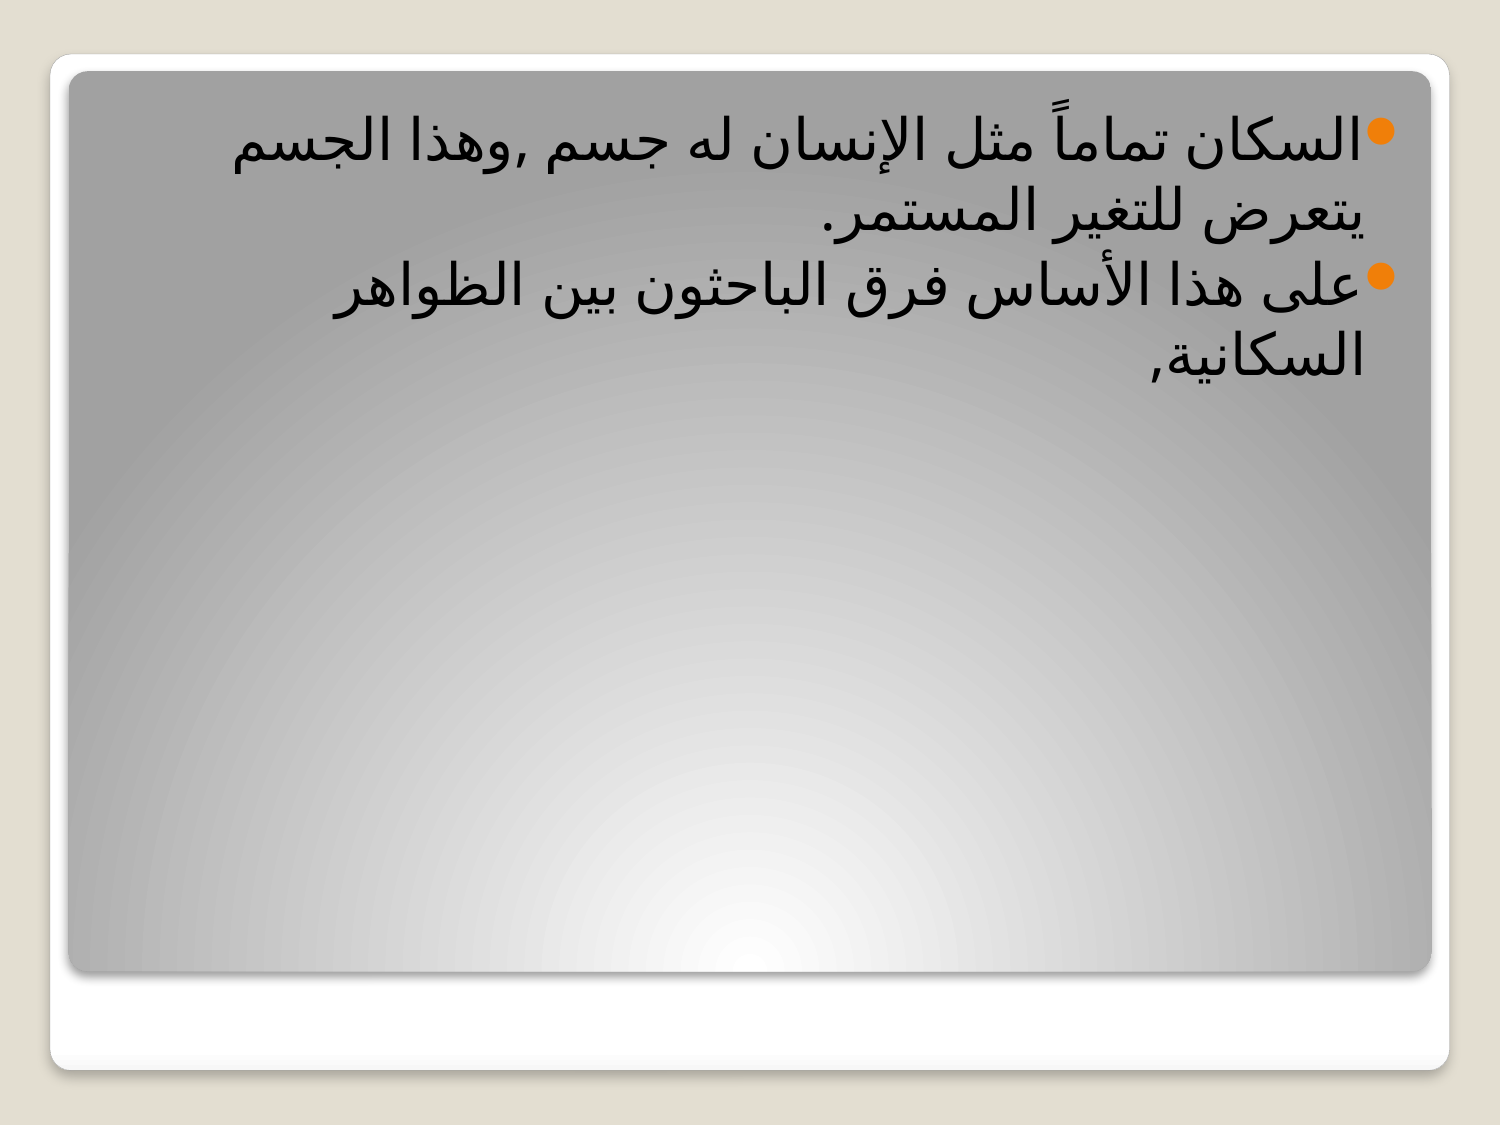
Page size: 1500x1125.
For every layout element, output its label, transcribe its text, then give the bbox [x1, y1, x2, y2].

list السكان تماماً مثل الإنسان له جسم ,وهذا الجسم يتعرض للتغير المستمر. على هذا الأساس فرق الباحثون بين الظواهر السكانية, [82, 86, 1425, 774]
